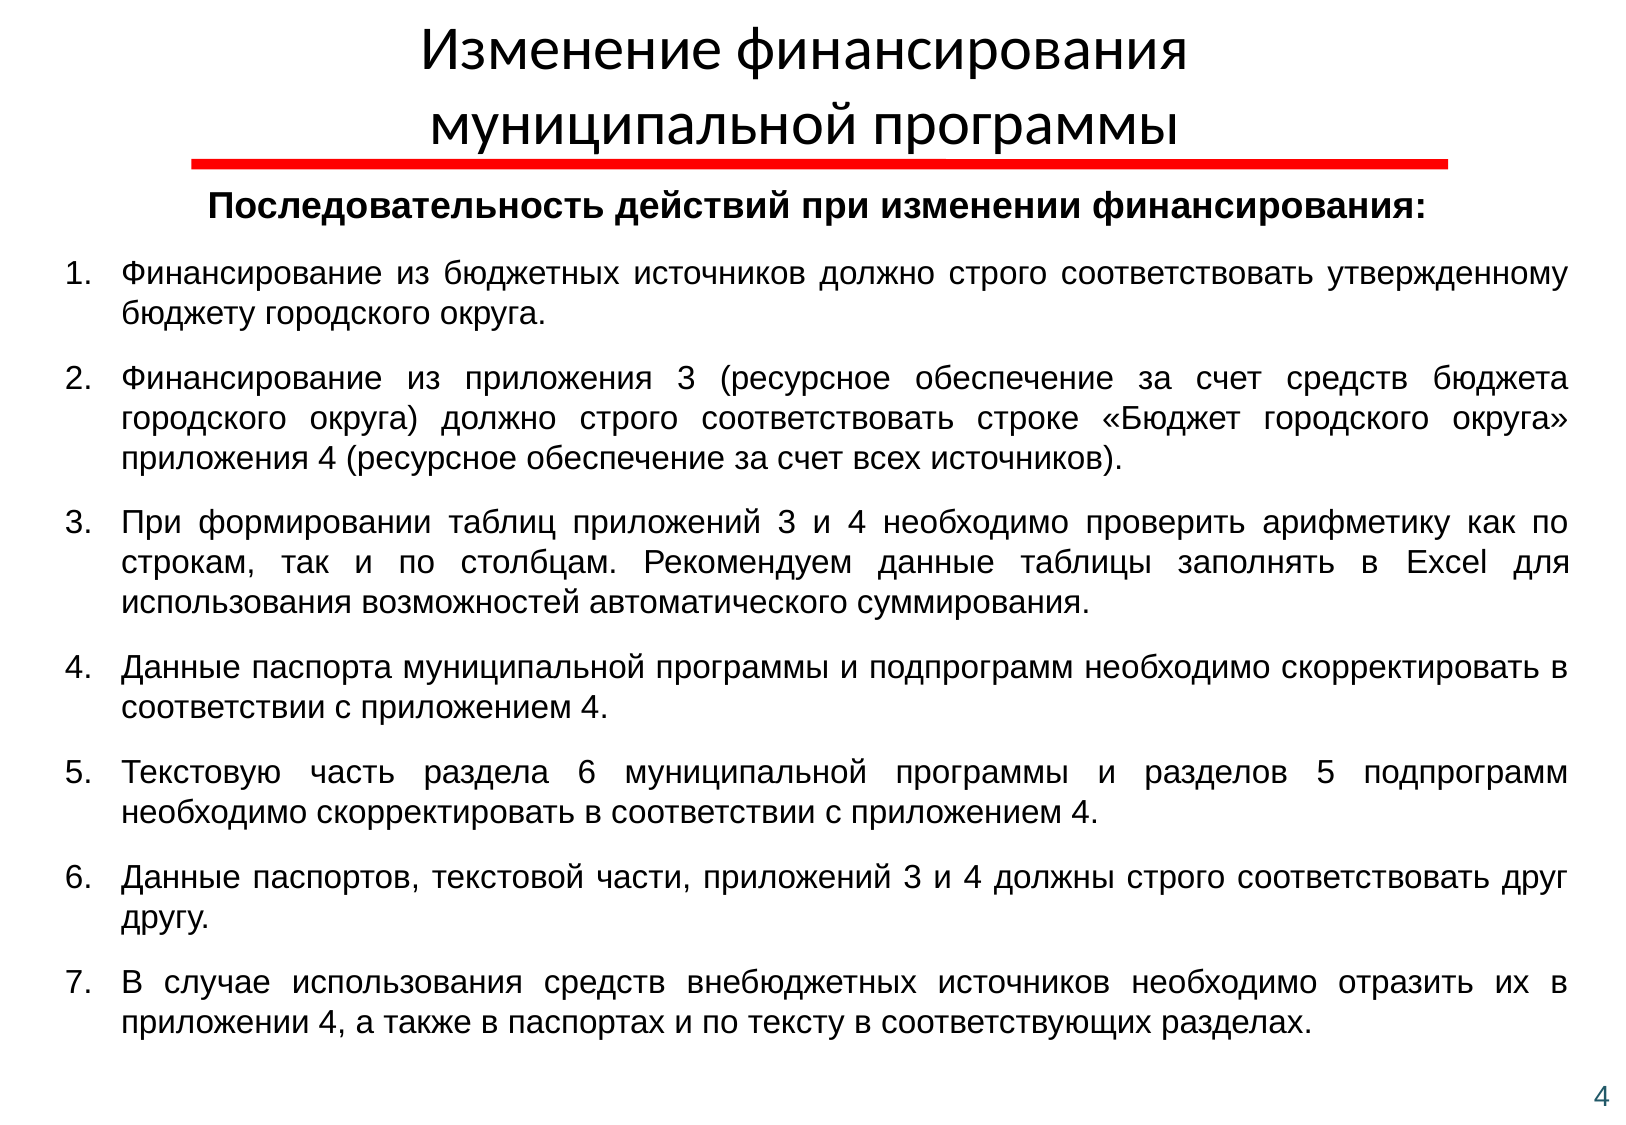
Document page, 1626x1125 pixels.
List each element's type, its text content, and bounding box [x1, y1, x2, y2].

slide_number 4 [1245, 1065, 1625, 1125]
text_box Изменение финансирования муниципальной программы [0, 0, 1625, 165]
text_box Последовательность действий при изменении финансирования: Финансирование из бюджетных источников должно строго соответствовать утвержденному бюджету городского округа. Финансирование из приложения 3 (ресурсное обеспечение за счет средств бюджета городского округа) должно строго соответствовать строке «Бюджет городского округа» приложения 4 (ресурсное обеспечение за счет всех источников). При формировании таблиц приложений 3 и 4 необходимо проверить арифметику как по строкам, так и по столбцам. Рекомендуем данные таблицы заполнять в Excel для использования возможностей автоматического суммирования. Данные паспорта муниципальной программы и подпрограмм необходимо скорректировать в соответствии с приложением 4. Текстовую часть раздела 6 муниципальной программы и разделов 5 подпрограмм необходимо скорректировать в соответствии с приложением 4. Данные паспортов, текстовой части, приложений 3 и 4 должны строго соответствовать друг другу. В случае использования средств внебюджетных источников необходимо отразить их в приложении 4, а также в паспортах и по тексту в соответствующих разделах. [50, 173, 1586, 1048]
